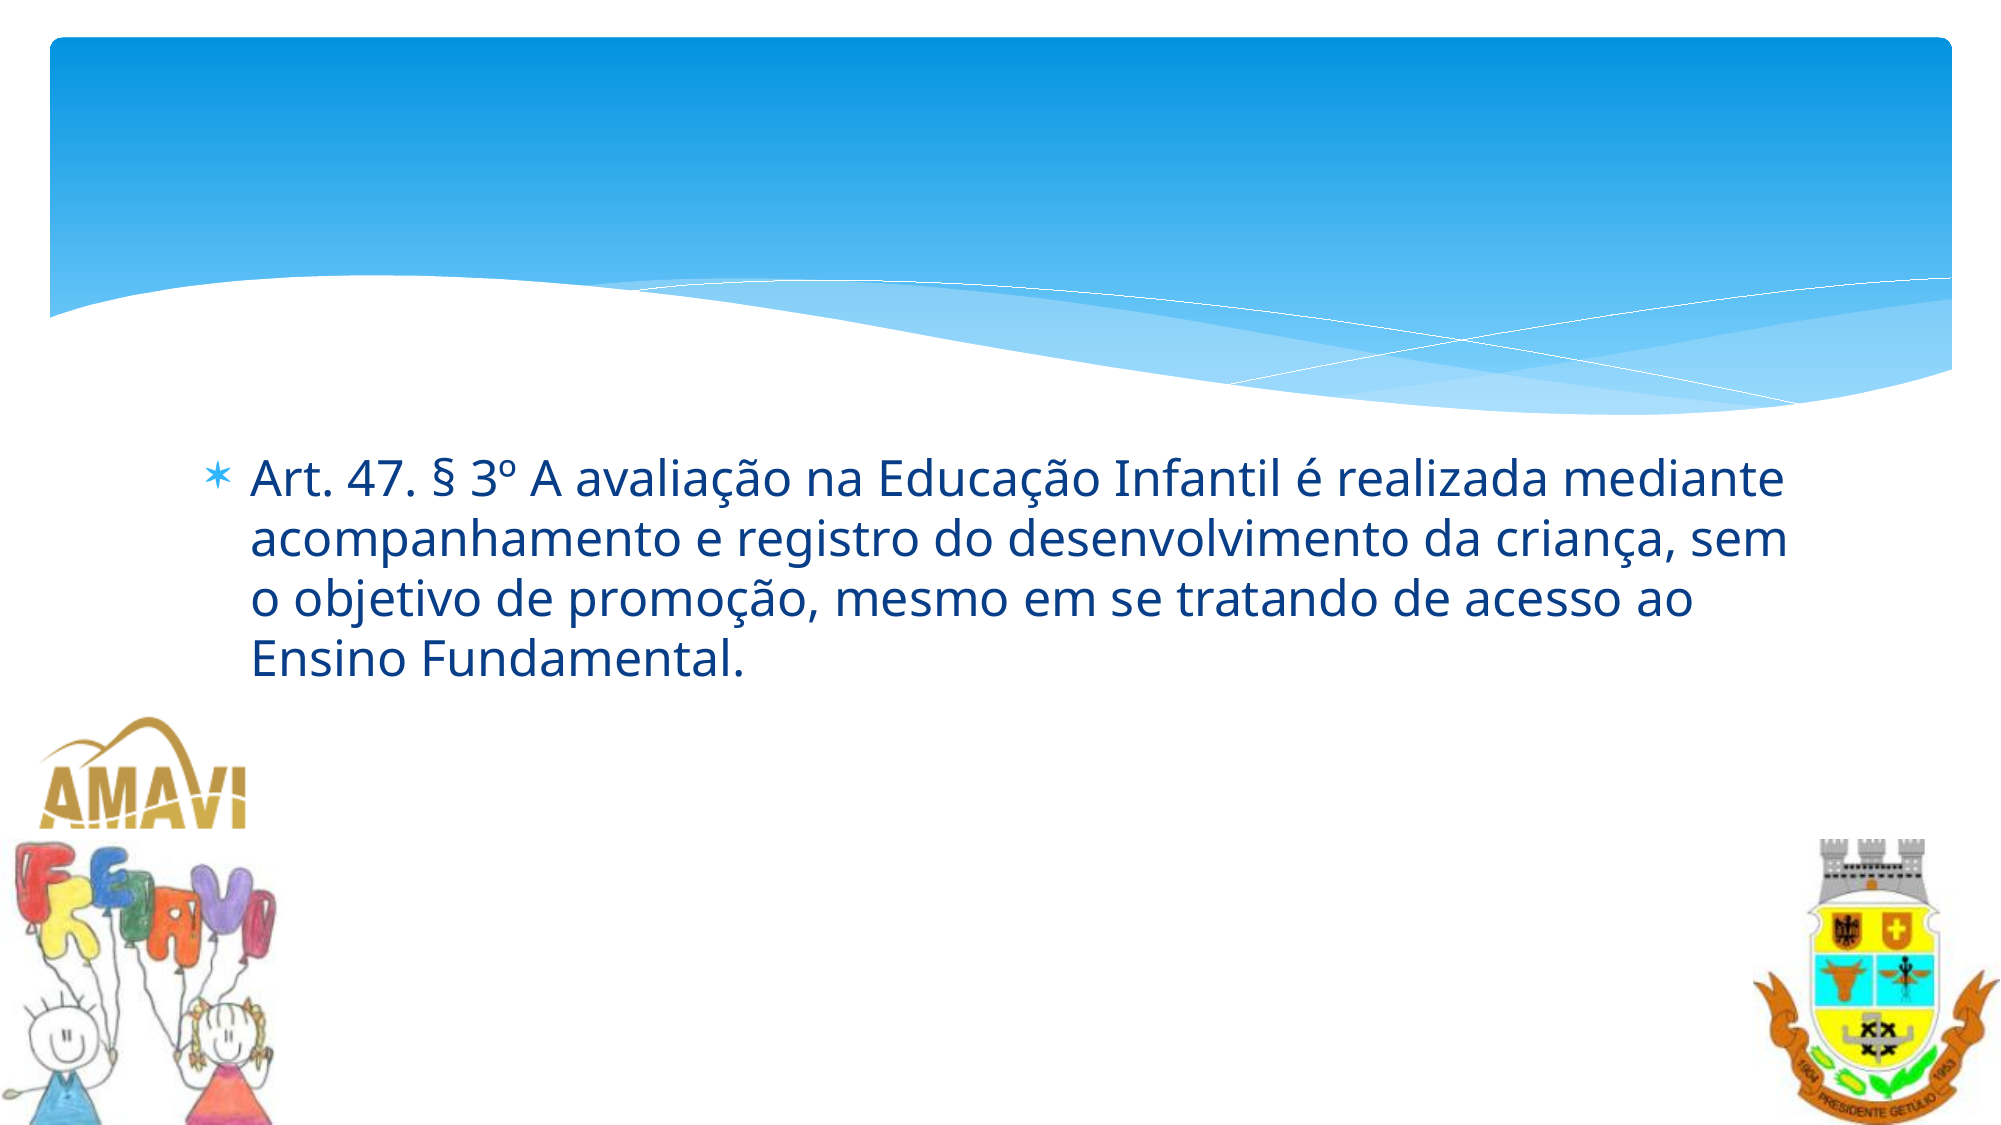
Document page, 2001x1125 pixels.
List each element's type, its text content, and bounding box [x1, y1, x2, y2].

list Art. 47. § 3º A avaliação na Educação Infantil é realizada mediante acompanhamento e registro do desenvolvimento da criança, sem o objetivo de promoção, mesmo em se tratando de acesso ao Ensino Fundamental. [190, 438, 1812, 1005]
picture [1752, 839, 2000, 1125]
picture [0, 700, 286, 1125]
